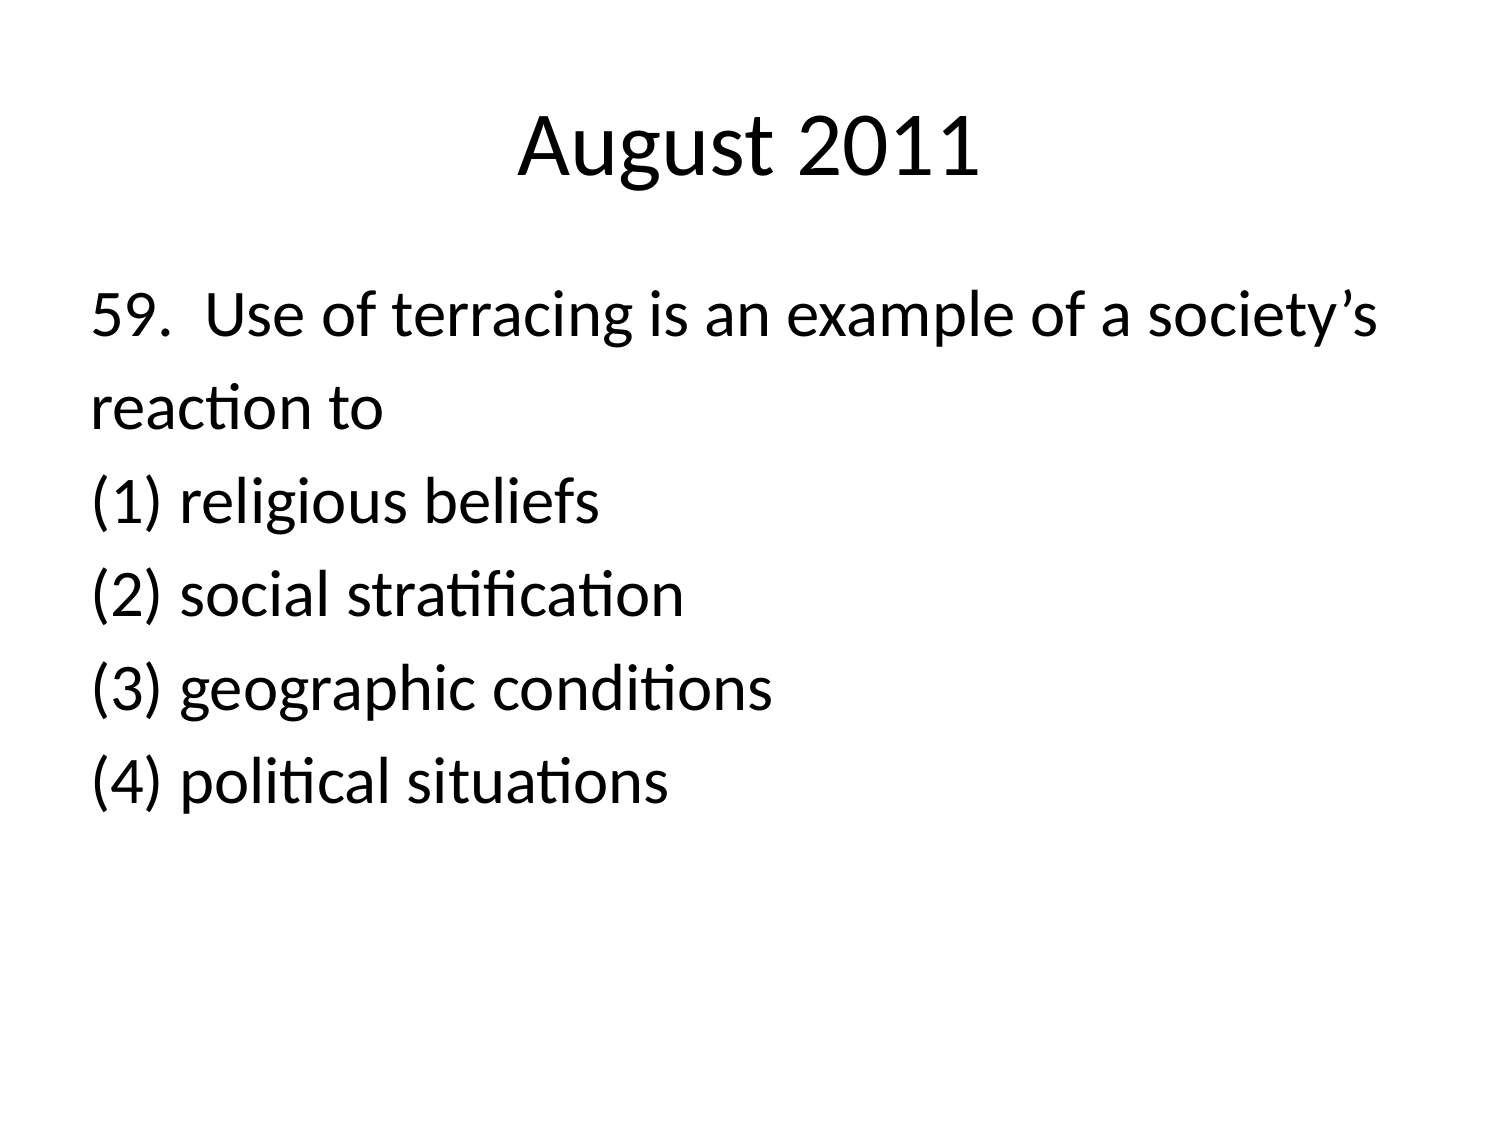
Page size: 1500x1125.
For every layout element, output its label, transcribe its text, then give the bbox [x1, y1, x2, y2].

title August 2011 [75, 45, 1425, 233]
list 59. Use of terracing is an example of a society’s reaction to (1) religious beliefs (2) social stratification (3) geographic conditions (4) political situations [75, 262, 1425, 1005]
